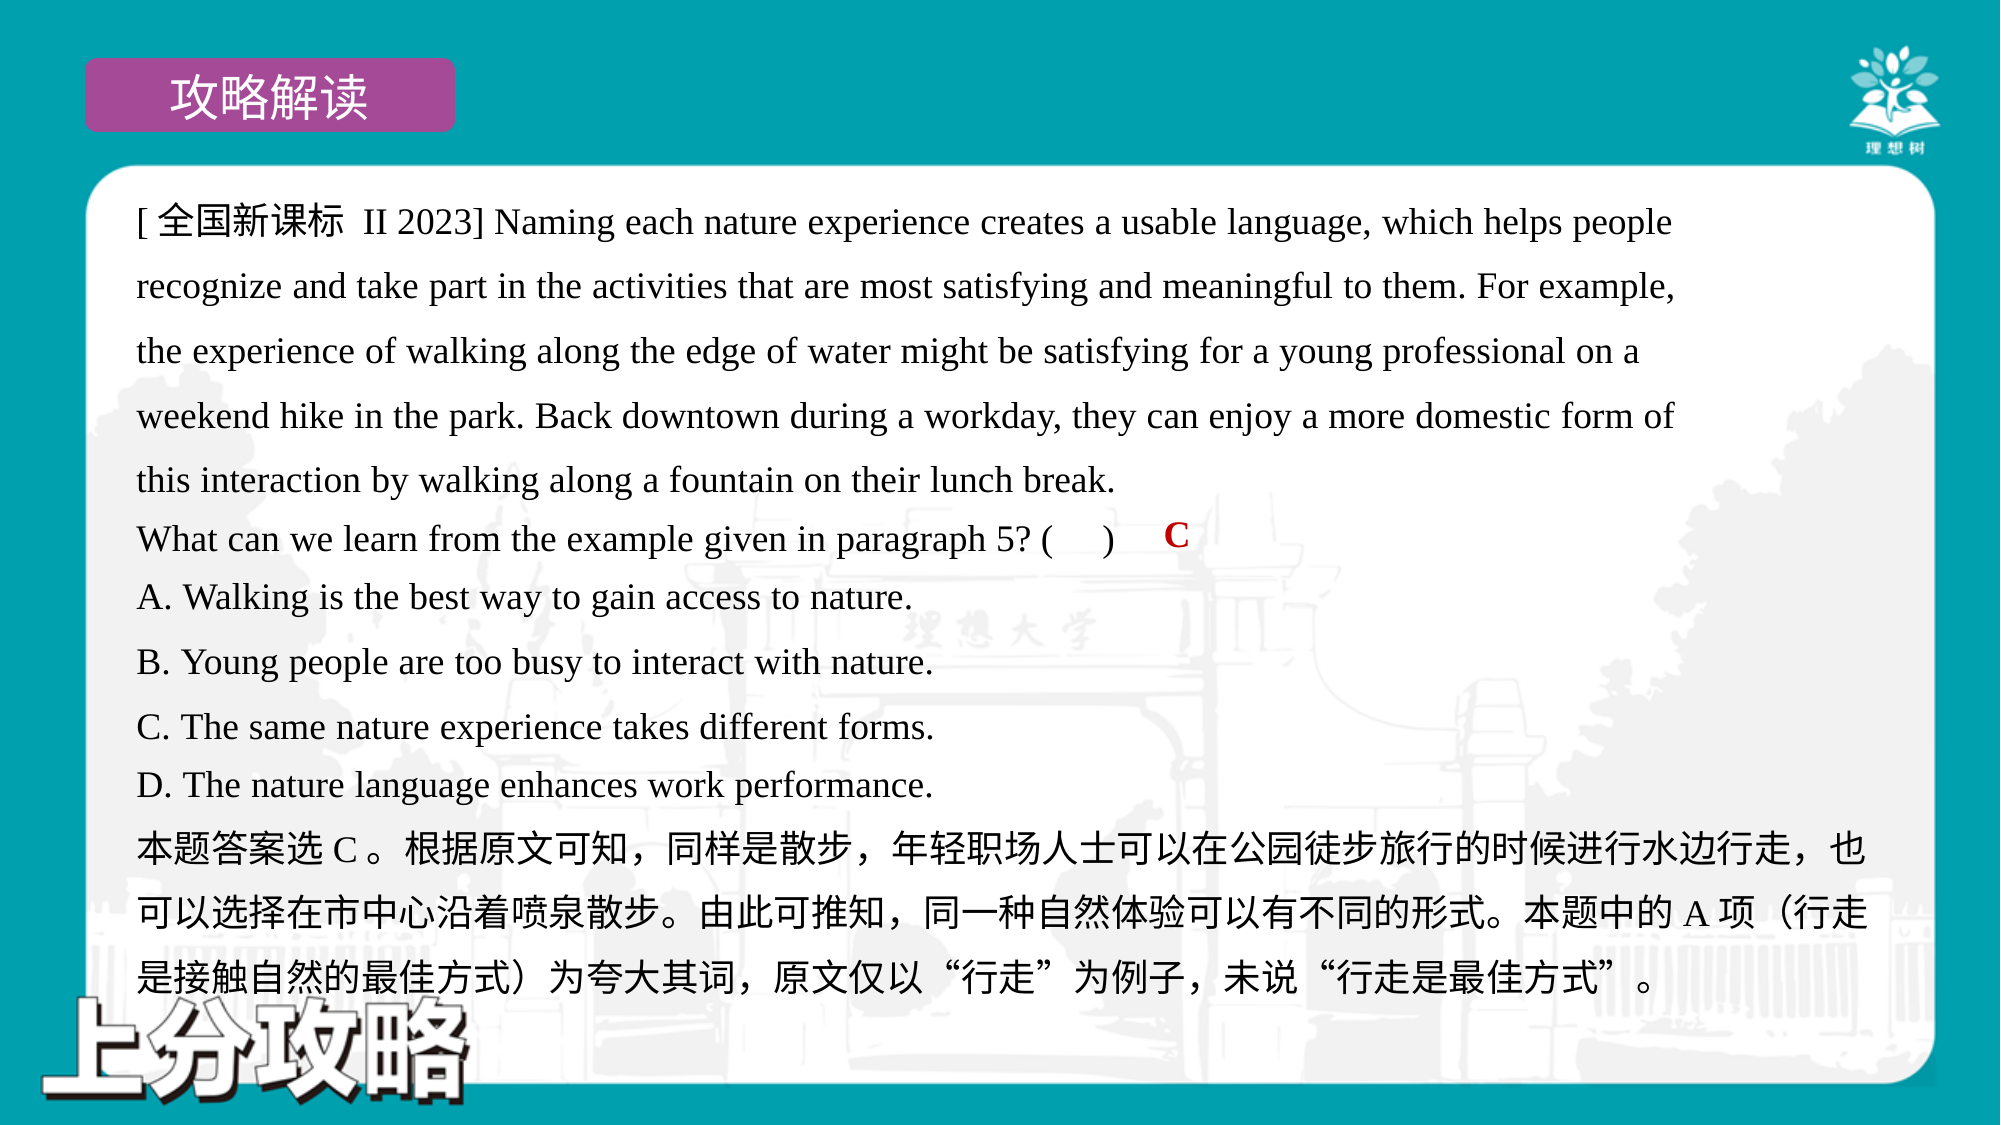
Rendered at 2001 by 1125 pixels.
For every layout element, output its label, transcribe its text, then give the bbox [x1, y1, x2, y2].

text_box 本题答案选C。根据原文可知，同样是散步，年轻职场人士可以在公园徒步旅行的时候进行水边行走，也 可以选择在市中心沿着喷泉散步。由此可推知，同一种自然体验可以有不同的形式。本题中的A项（行走 是接触自然的最佳方式）为夸大其词，原文仅以“行走”为例子，未说“行走是最佳方式”。 [136, 804, 1865, 990]
text_box C [1149, 496, 1205, 551]
text_box A. Walking is the best way to gain access to nature. B. Young people are too busy to interact with nature. C. The same nature experience takes different forms. D. The nature language enhances work performance. [136, 552, 1865, 800]
text_box [全国新课标 II 2023] Naming each nature experience creates a usable language, which helps people recognize and take part in the activities that are most satisfying and meaningful to them. For example, the experience of walking along the edge of water might be satisfying for a young professional on a weekend hike in the park. Back downtown during a workday, they can enjoy a more domestic form of this interaction by walking along a fountain on their lunch break. What can we learn from the example given in paragraph 5? ( ) [136, 177, 1865, 552]
picture [0, 0, 2000, 1125]
